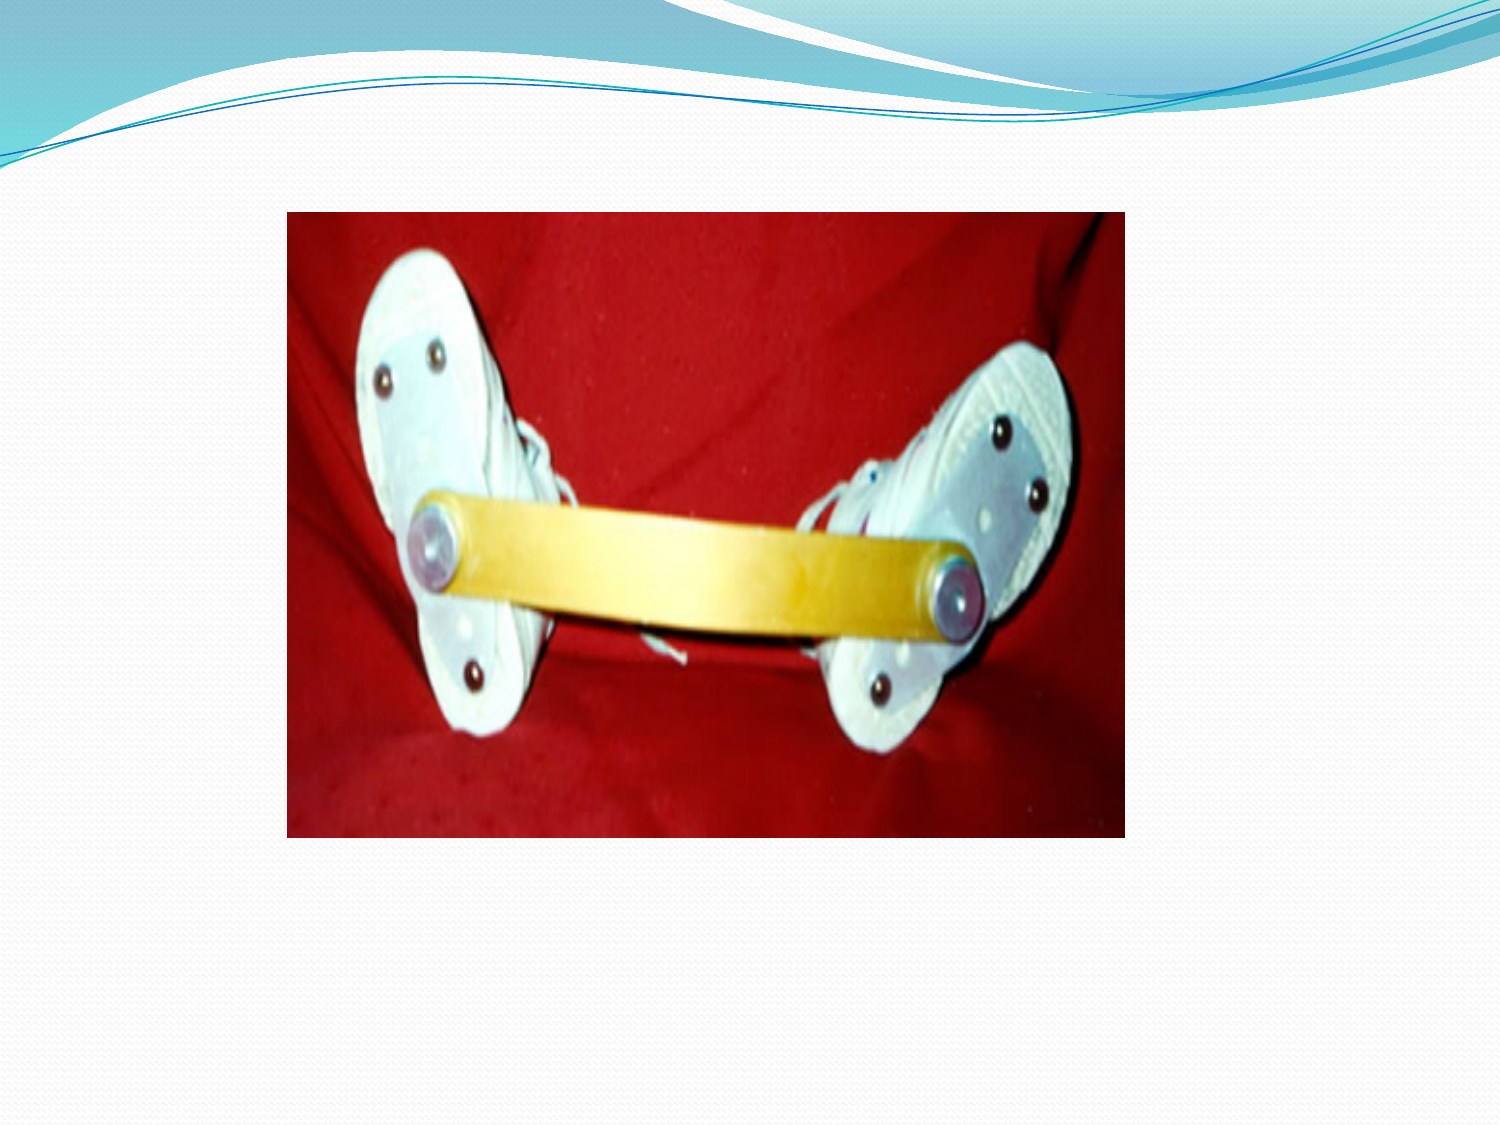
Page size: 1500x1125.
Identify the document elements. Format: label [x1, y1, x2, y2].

picture [287, 212, 1126, 838]
